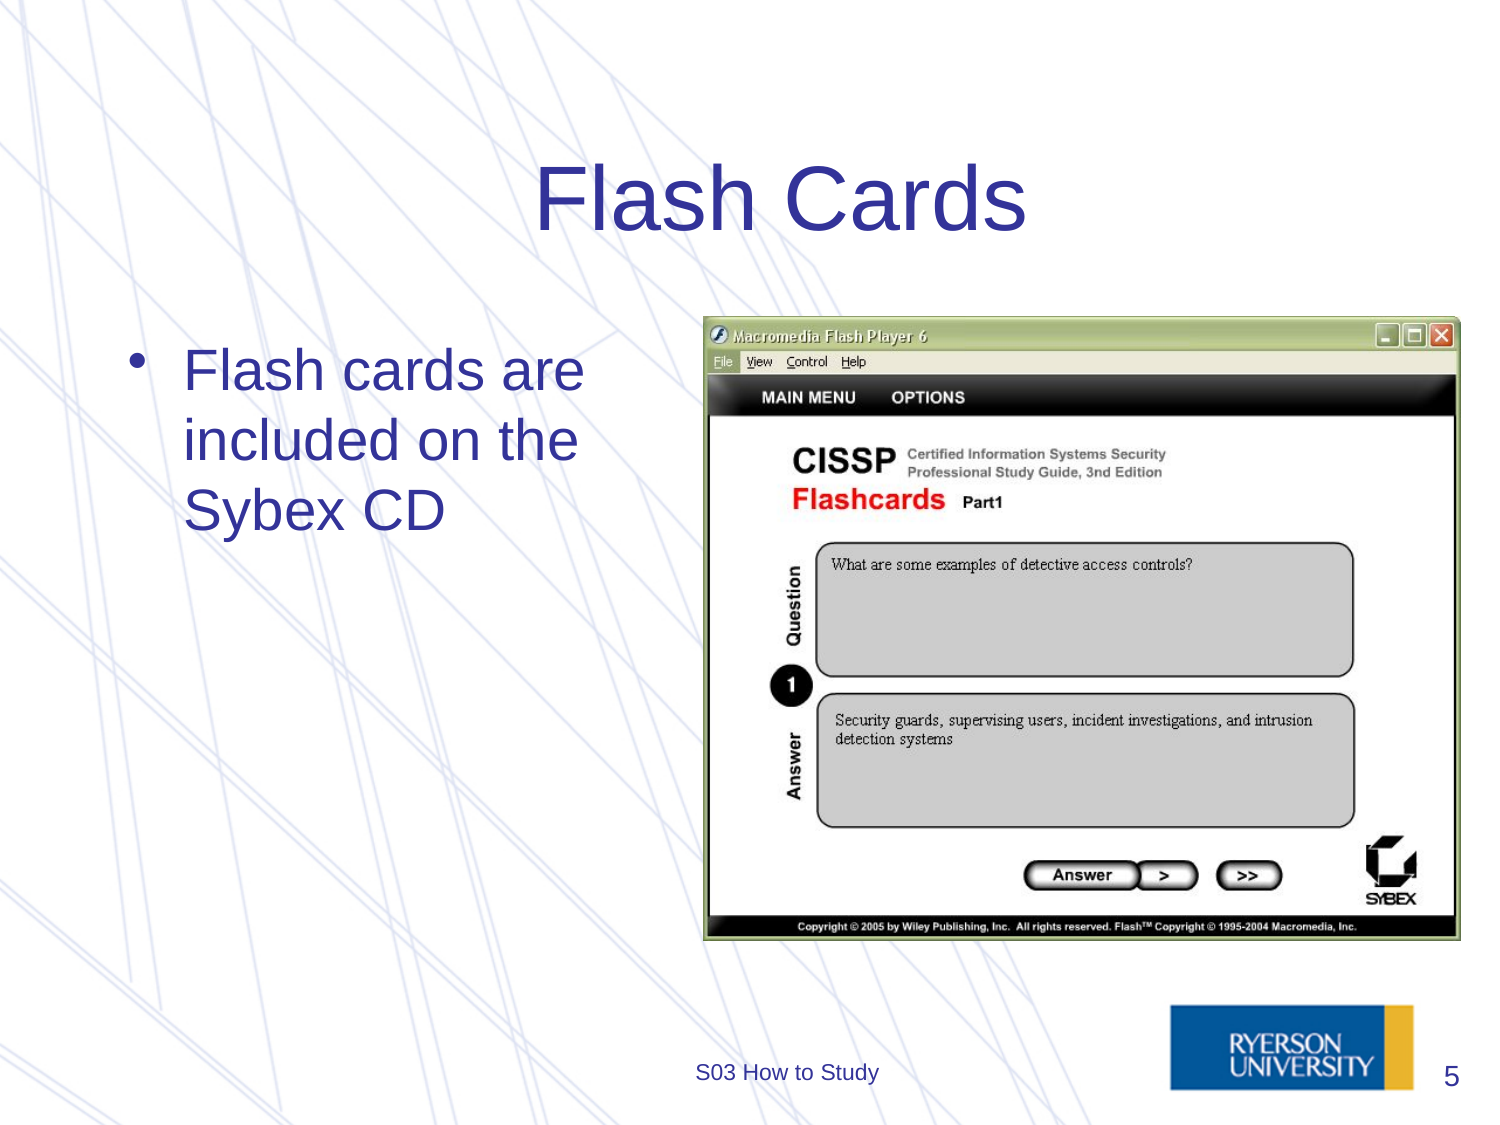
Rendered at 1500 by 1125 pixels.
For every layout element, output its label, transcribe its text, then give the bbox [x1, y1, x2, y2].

slide_number 5 [1399, 1049, 1476, 1113]
list Flash cards are included on the Sybex CD [112, 324, 769, 1001]
title Flash Cards [112, 99, 1451, 288]
picture [0, 0, 1500, 1125]
footer S03 How to Study [449, 1049, 1126, 1113]
